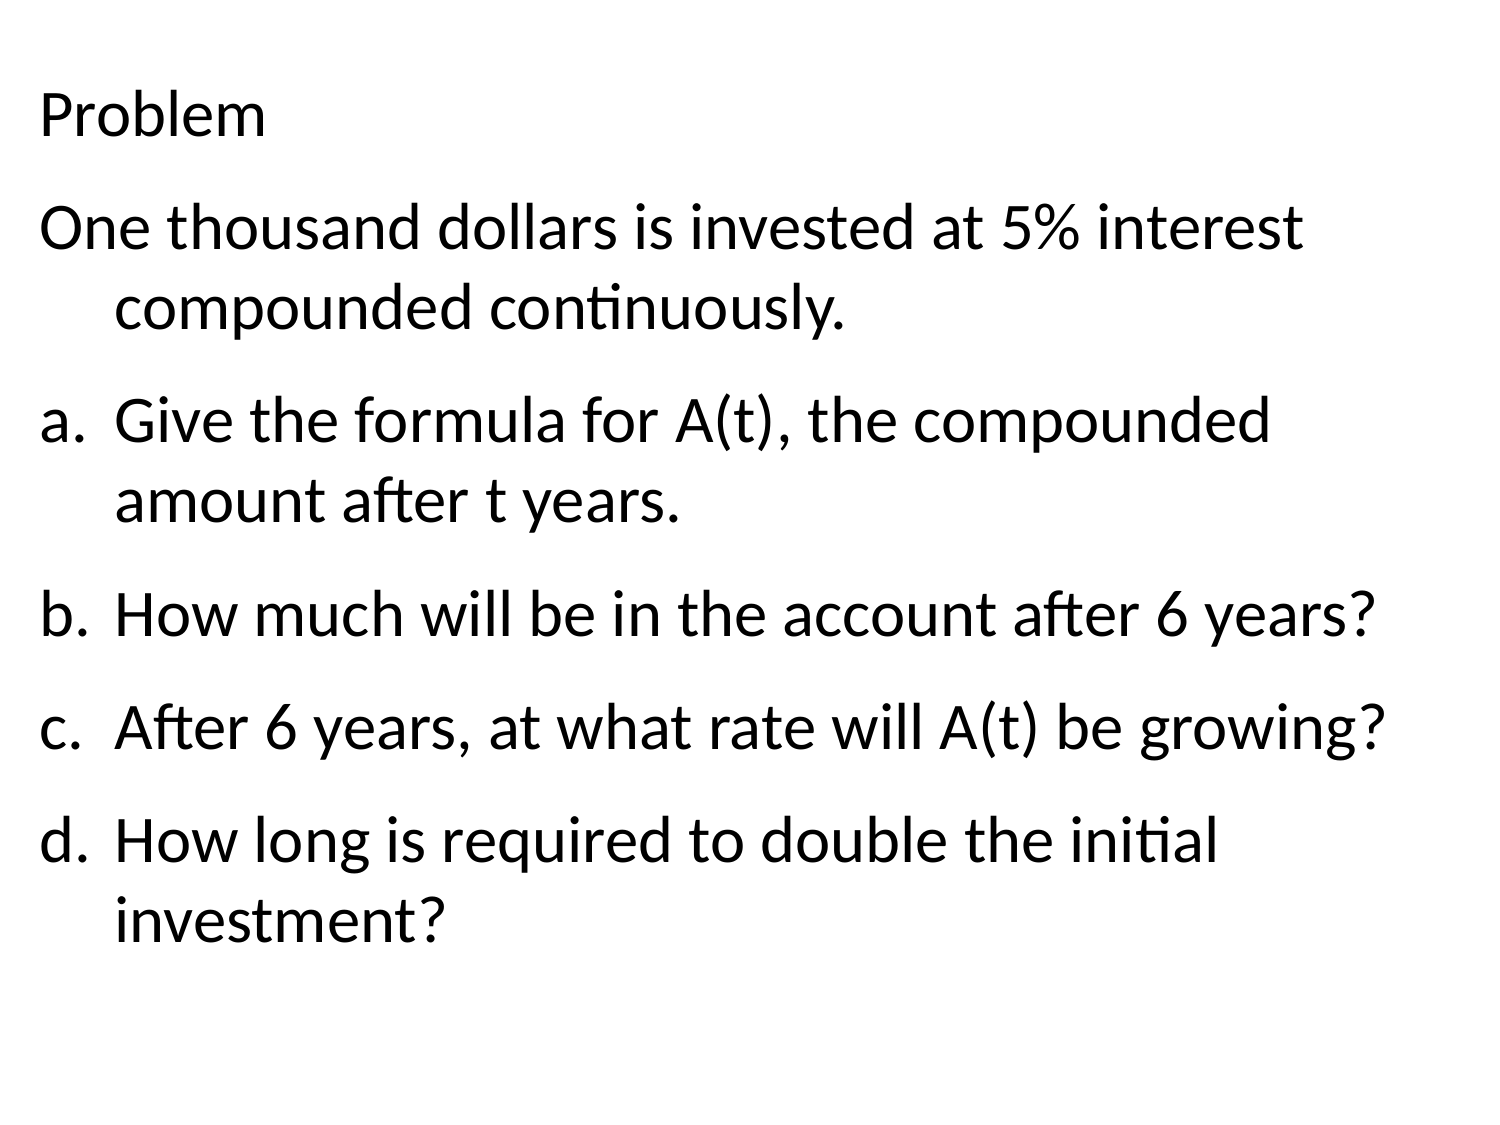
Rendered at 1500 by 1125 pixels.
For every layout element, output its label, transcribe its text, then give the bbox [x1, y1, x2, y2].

text_box Problem One thousand dollars is invested at 5% interest compounded continuously. Give the formula for A(t), the compounded amount after t years. How much will be in the account after 6 years? After 6 years, at what rate will A(t) be growing? How long is required to double the initial investment? [24, 62, 1463, 964]
